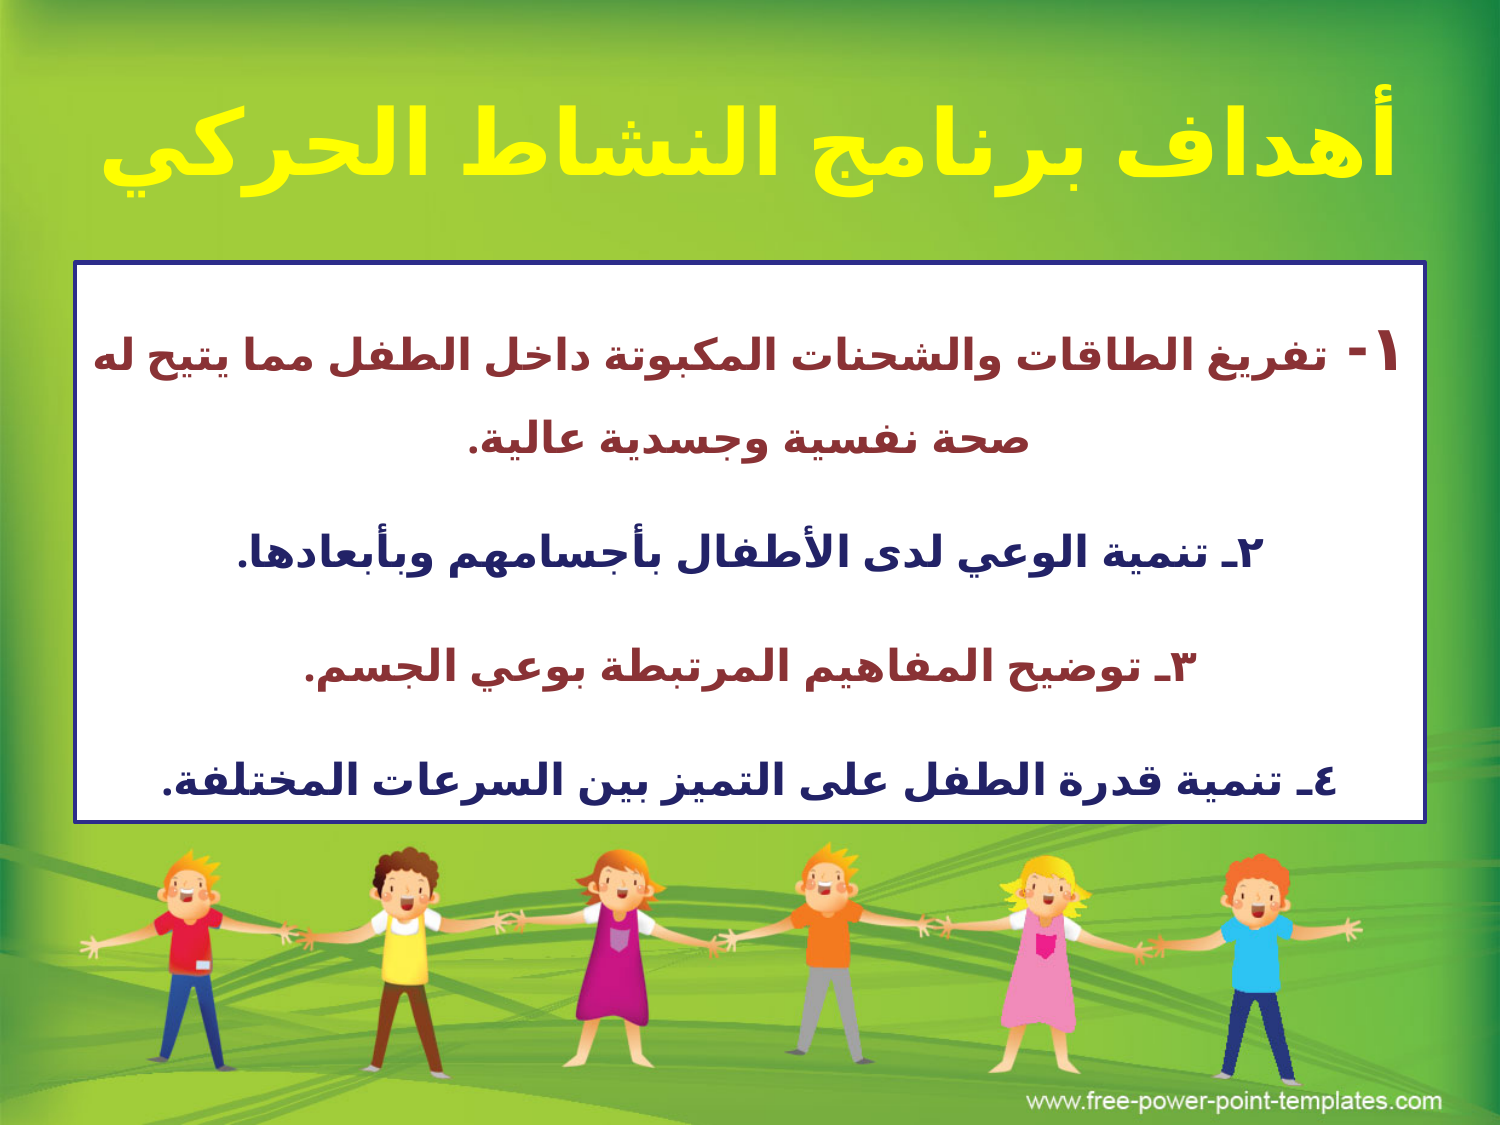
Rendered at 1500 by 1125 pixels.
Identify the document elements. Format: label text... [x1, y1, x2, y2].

picture [0, 0, 1500, 1125]
title أهداف برنامج النشاط الحركي [75, 45, 1425, 233]
list ١- تفريغ الطاقات والشحنات المكبوتة داخل الطفل مما يتيح له صحة نفسية وجسدية عالية. ٢ـ تنمية الوعي لدى الأطفال بأجسامهم وبأبعادها. ٣ـ توضيح المفاهيم المرتبطة بوعي الجسم. ٤ـ تنمية قدرة الطفل على التميز بين السرعات المختلفة. [73, 260, 1427, 824]
